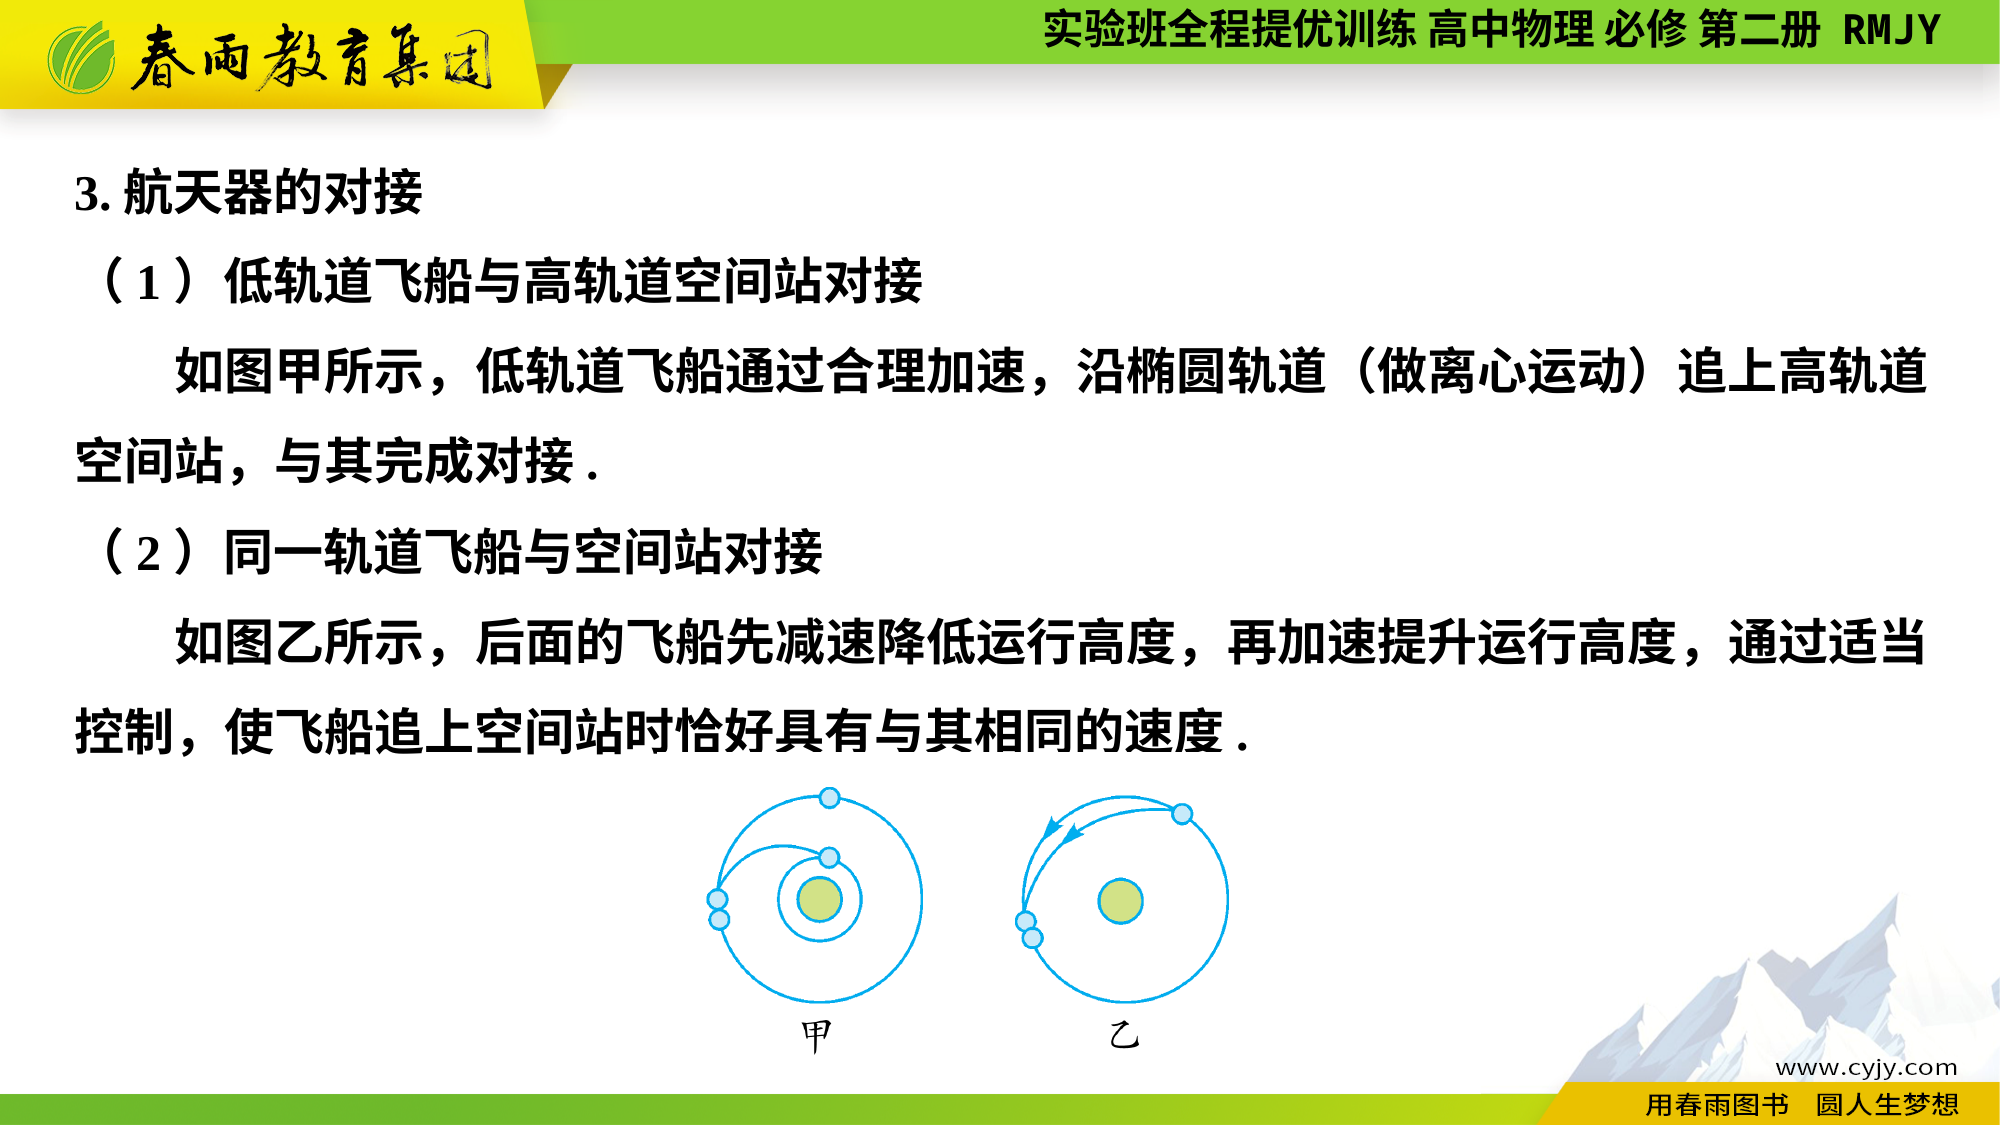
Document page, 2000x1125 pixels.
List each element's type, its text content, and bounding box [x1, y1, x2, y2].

list 3.航天器的对接 （1）低轨道飞船与高轨道空间站对接 如图甲所示，低轨道飞船通过合理加速，沿椭圆轨道（做离心运动）追上高轨道空间站，与其完成对接. （2）同一轨道飞船与空间站对接 如图乙所示，后面的飞船先减速降低运行高度，再加速提升运行高度，通过适当控制，使飞船追上空间站时恰好具有与其相同的速度. [59, 122, 1944, 774]
picture [0, 0, 2000, 1125]
